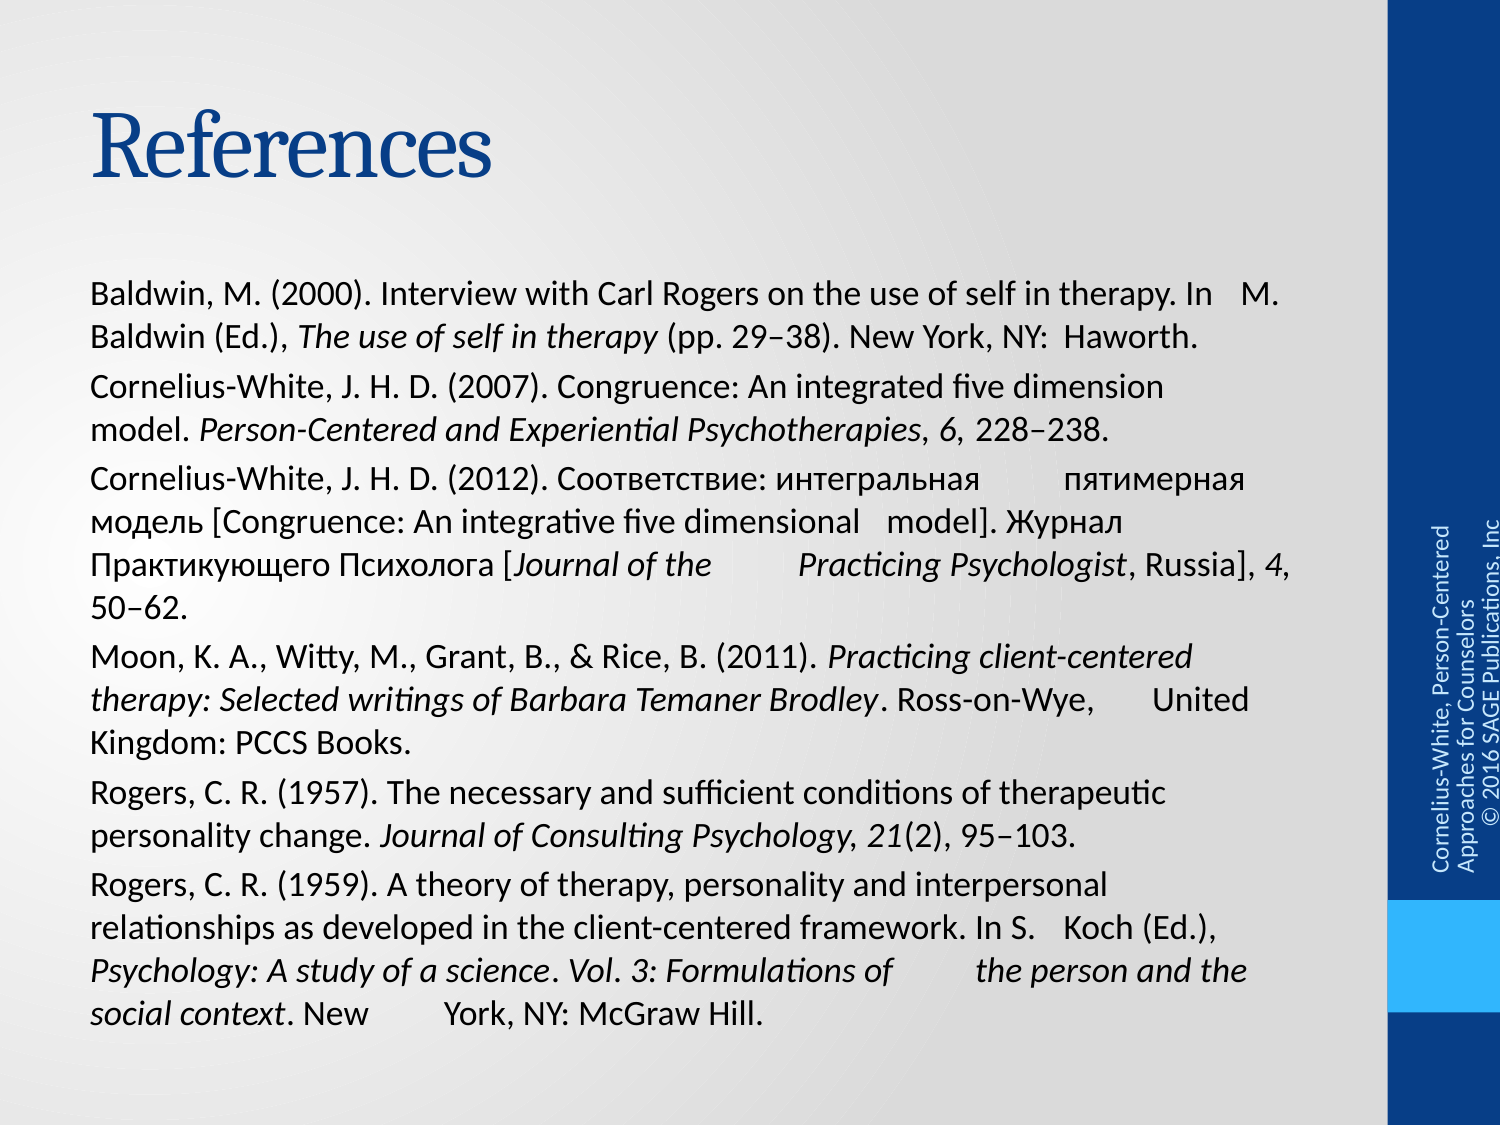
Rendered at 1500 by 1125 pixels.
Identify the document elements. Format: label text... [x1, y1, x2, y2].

title References [75, 45, 1325, 233]
list Baldwin, M. (2000). Interview with Carl Rogers on the use of self in therapy. In M. Baldwin (Ed.), The use of self in therapy (pp. 29–38). New York, NY: Haworth. Cornelius-White, J. H. D. (2007). Congruence: An integrated five dimension model. Person-Centered and Experiential Psychotherapies, 6, 228–238. Cornelius-White, J. H. D. (2012). Соответствие: интегральная пятимерная модель [Congruence: An integrative five dimensional model]. Журнал Практикующего Психолога [Journal of the Practicing Psychologist, Russia], 4, 50–62. Moon, K. A., Witty, M., Grant, B., & Rice, B. (2011). Practicing client-centered therapy: Selected writings of Barbara Temaner Brodley. Ross-on-Wye, United Kingdom: PCCS Books. Rogers, C. R. (1957). The necessary and sufficient conditions of therapeutic personality change. Journal of Consulting Psychology, 21(2), 95–103. Rogers, C. R. (1959). A theory of therapy, personality and interpersonal relationships as developed in the client-centered framework. In S. Koch (Ed.), Psychology: A study of a science. Vol. 3: Formulations of the person and the social context. New York, NY: McGraw Hill. [75, 262, 1325, 1050]
footer Cornelius-White, Person-Centered Approaches for Counselors © 2016 SAGE Publications, Inc. [1408, 500, 1469, 889]
